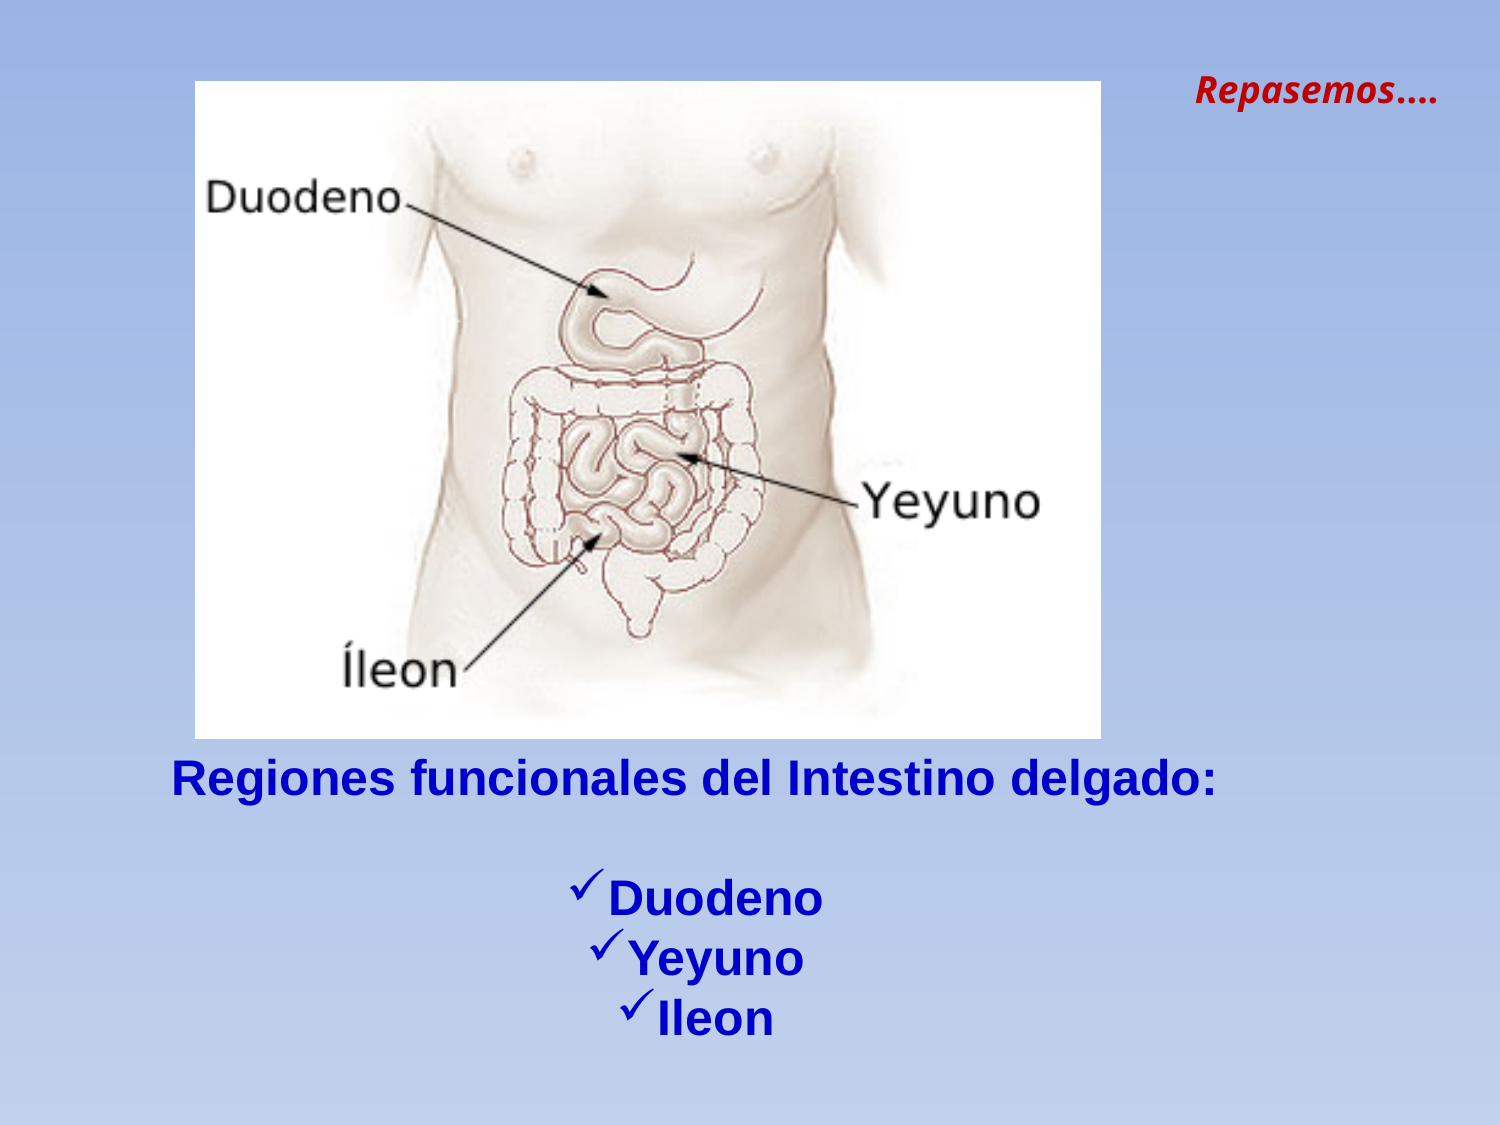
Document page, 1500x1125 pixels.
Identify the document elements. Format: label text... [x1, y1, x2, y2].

text_box Repasemos…. [1180, 58, 1454, 119]
text_box Regiones funcionales del Intestino delgado: Duodeno Yeyuno Ileon [156, 738, 1235, 1053]
picture [195, 81, 1101, 739]
